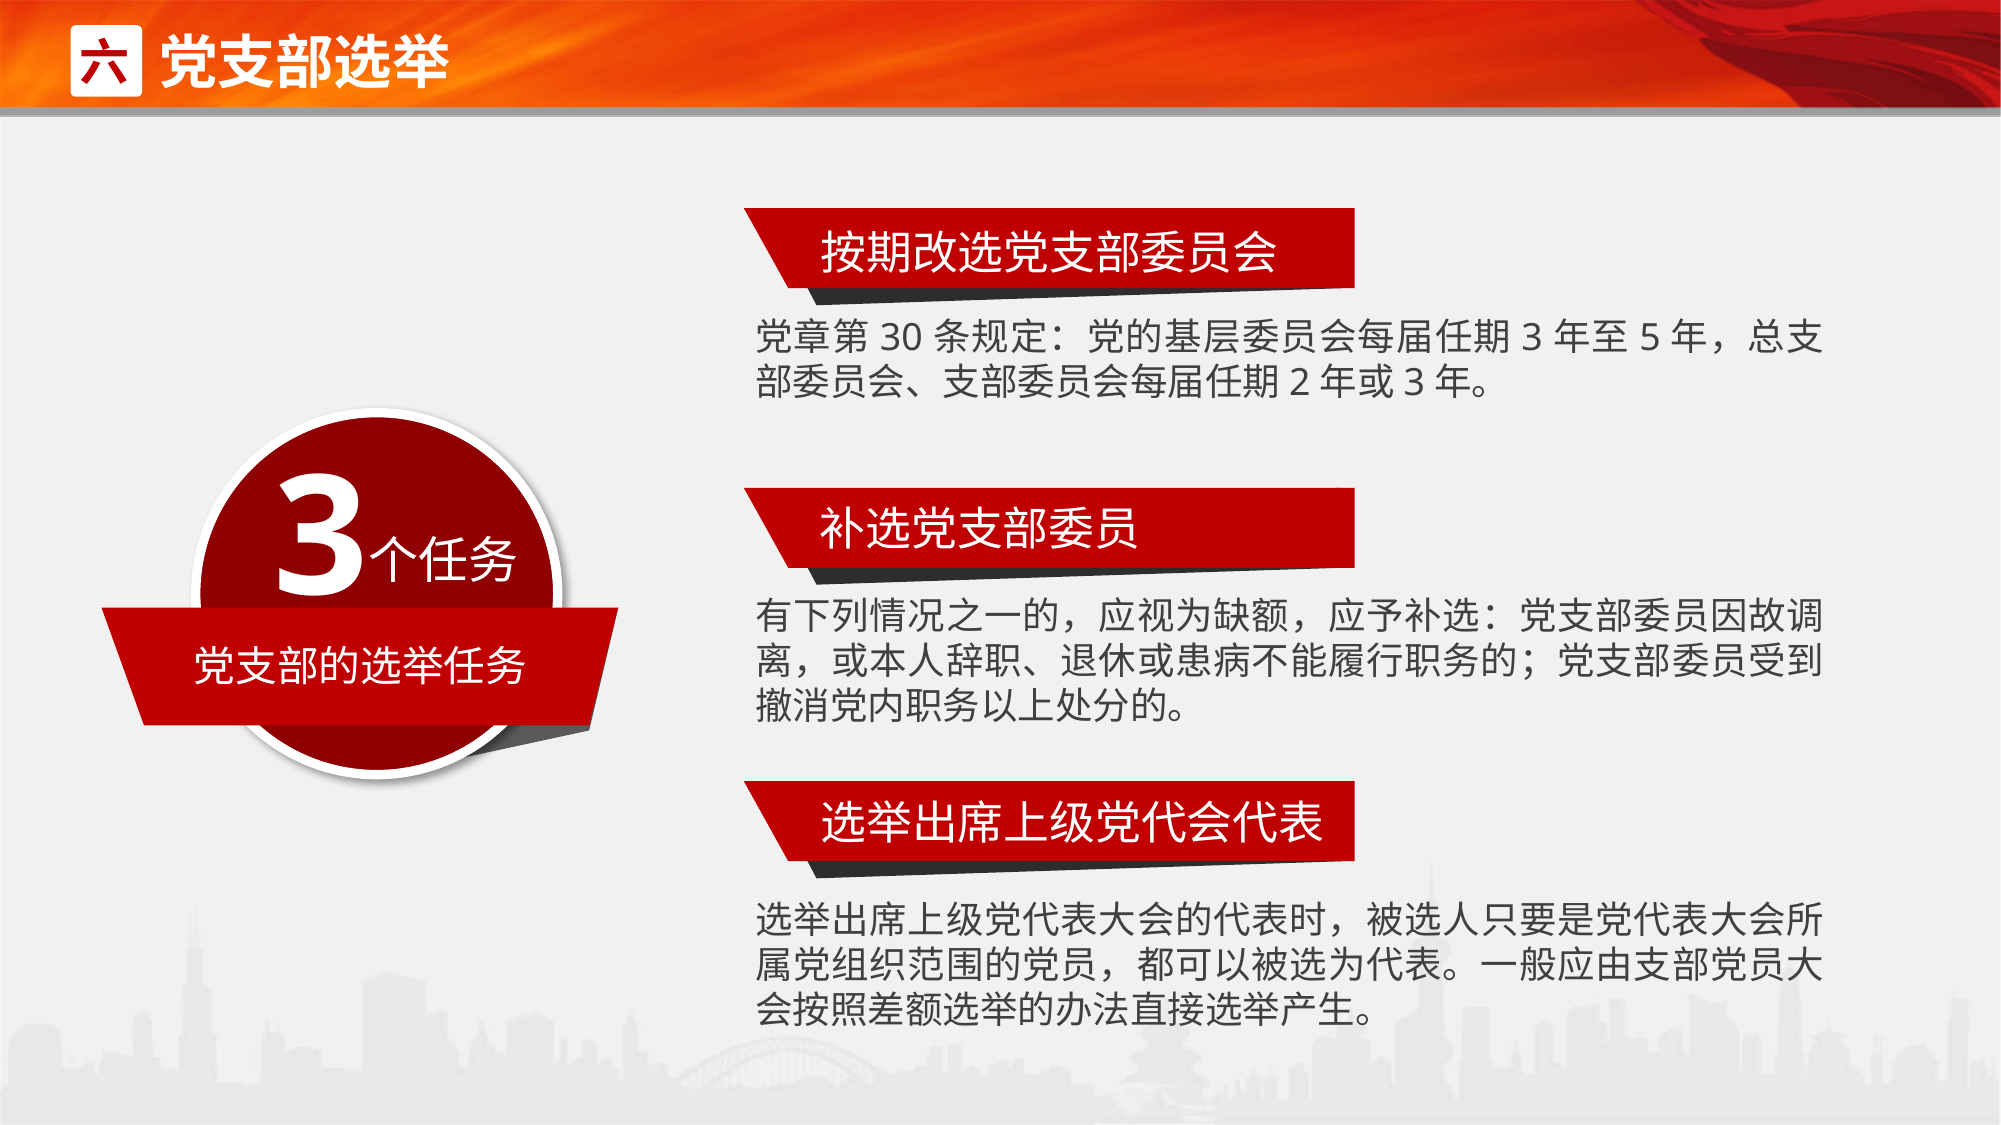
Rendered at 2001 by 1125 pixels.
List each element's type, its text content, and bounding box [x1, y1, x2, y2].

text_box 党支部的选举任务 [178, 632, 546, 698]
picture [0, 0, 2001, 1125]
text_box 补选党支部委员 [805, 491, 1156, 562]
text_box 六 [64, 22, 145, 98]
text_box [743, 781, 1355, 862]
text_box 个任务 [353, 521, 583, 597]
text_box 3 [258, 420, 385, 632]
text_box [253, 726, 501, 775]
text_box 按期改选党支部委员会 [805, 216, 1294, 287]
text_box [808, 289, 1317, 305]
text_box [195, 457, 258, 607]
text_box 选举出席上级党代表大会的代表时，被选人只要是党代表大会所属党组织范围的党员，都可以被选为代表。一般应由支部党员大会按照差额选举的办法直接选举产生。 [740, 888, 1839, 1039]
text_box 选举出席上级党代会代表 [806, 786, 1340, 857]
text_box [743, 487, 1355, 568]
text_box [484, 690, 599, 754]
text_box [807, 568, 1335, 585]
text_box [385, 597, 558, 607]
text_box [743, 208, 1355, 289]
text_box 有下列情况之一的，应视为缺额，应予补选：党支部委员因故调离，或本人辞职、退休或患病不能履行职务的；党支部委员受到撤消党内职务以上处分的。 [740, 585, 1839, 735]
text_box [101, 607, 619, 726]
text_box 党章第30条规定：党的基层委员会每届任期3年至5年，总支部委员会、支部委员会每届任期2年或3年。 [740, 305, 1839, 410]
text_box [807, 862, 1320, 879]
text_box [325, 412, 543, 521]
text_box 党支部选举 [144, 18, 954, 103]
